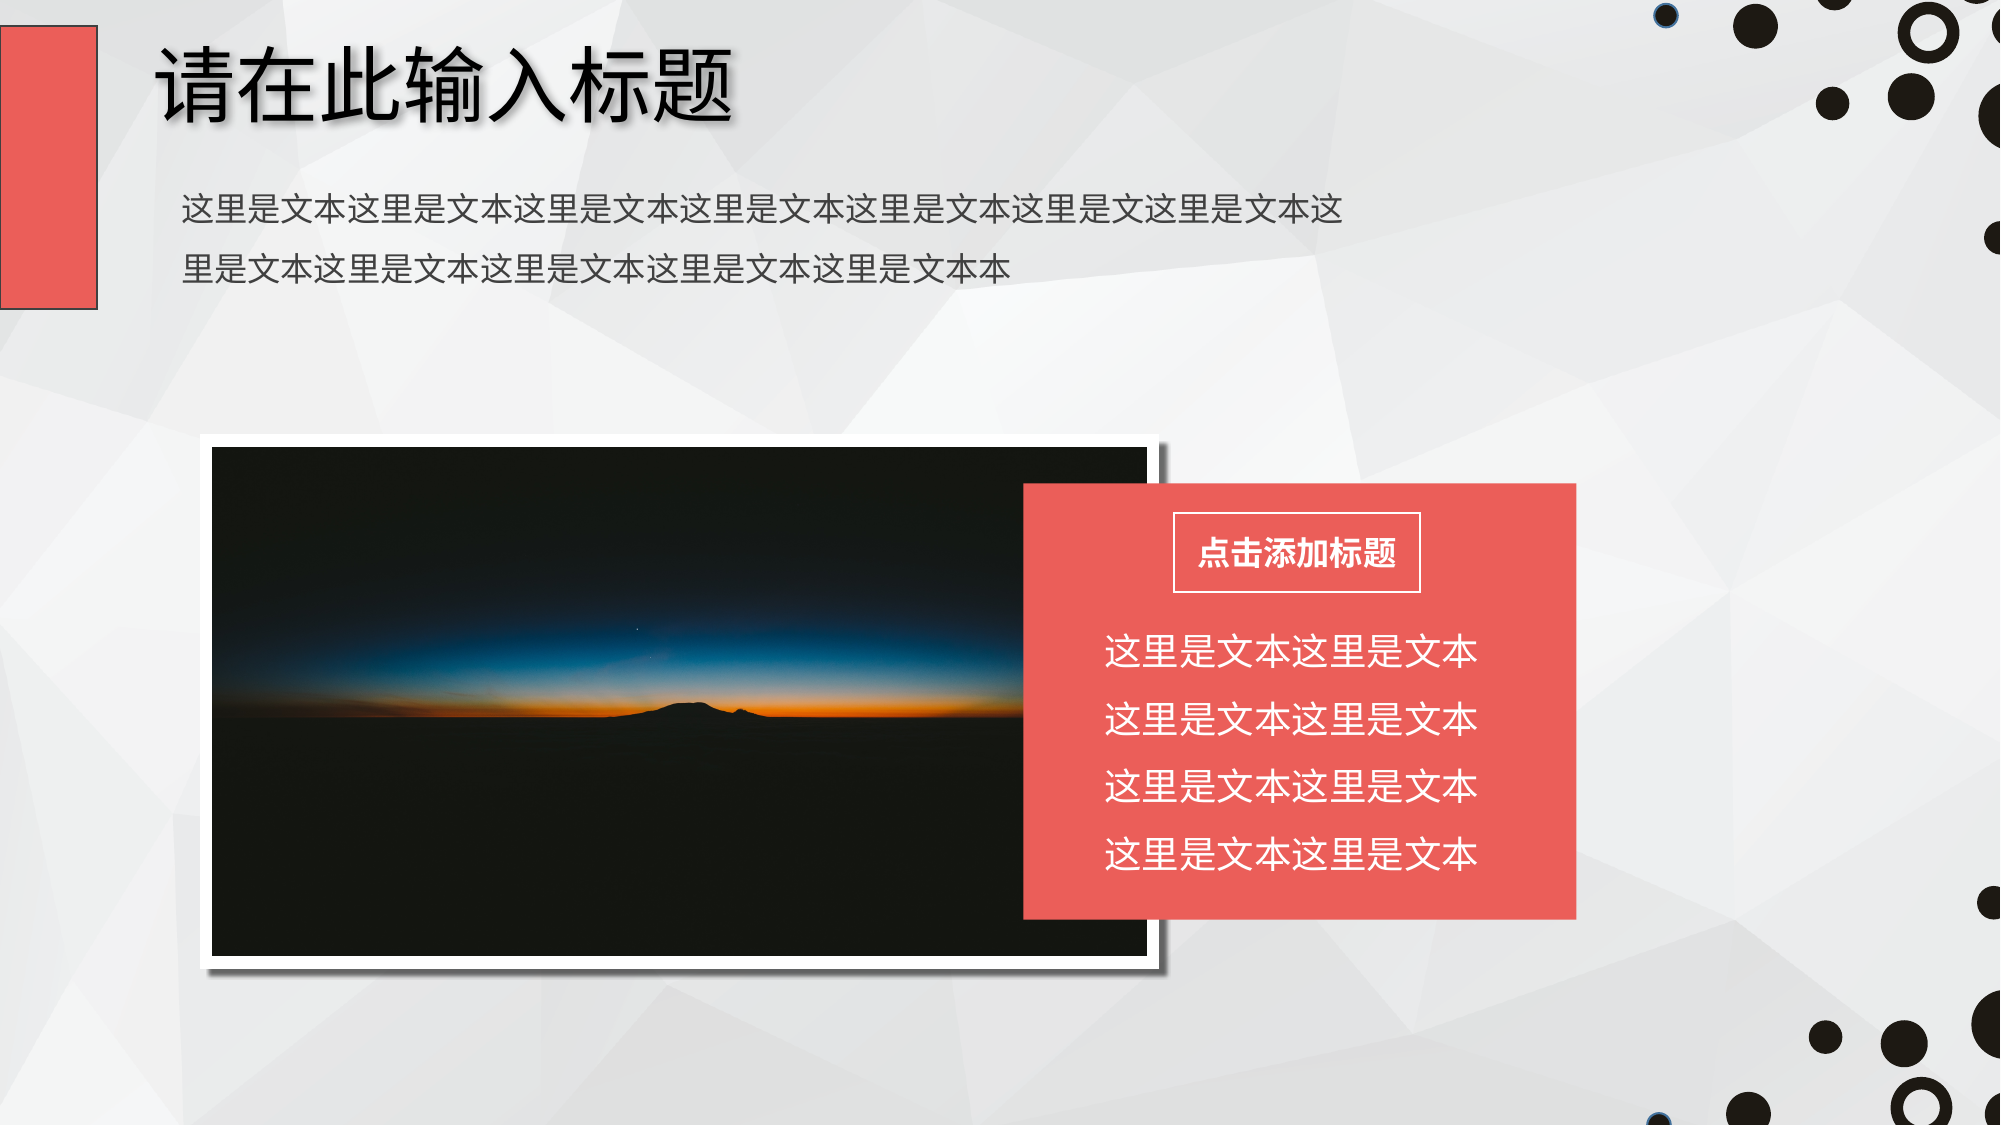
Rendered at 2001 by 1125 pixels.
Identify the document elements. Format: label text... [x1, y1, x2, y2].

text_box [1703, 0, 1999, 304]
text_box [1022, 482, 1577, 921]
text_box [205, 440, 1154, 963]
text_box 点击添加标题 [1173, 512, 1421, 593]
text_box 请在此输入标题 [48, 26, 839, 141]
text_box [1696, 836, 1992, 1125]
text_box [0, 25, 98, 310]
picture [0, 0, 2001, 1125]
text_box 这里是文本这里是文本这里是文本这里是文本这里是文本这里是文这里是文本这里是文本这里是文本这里是文本这里是文本这里是文本本 [166, 161, 1379, 296]
text_box 这里是文本这里是文本这里是文本这里是文本这里是文本这里是文本这里是文本这里是文本 [1089, 598, 1511, 883]
